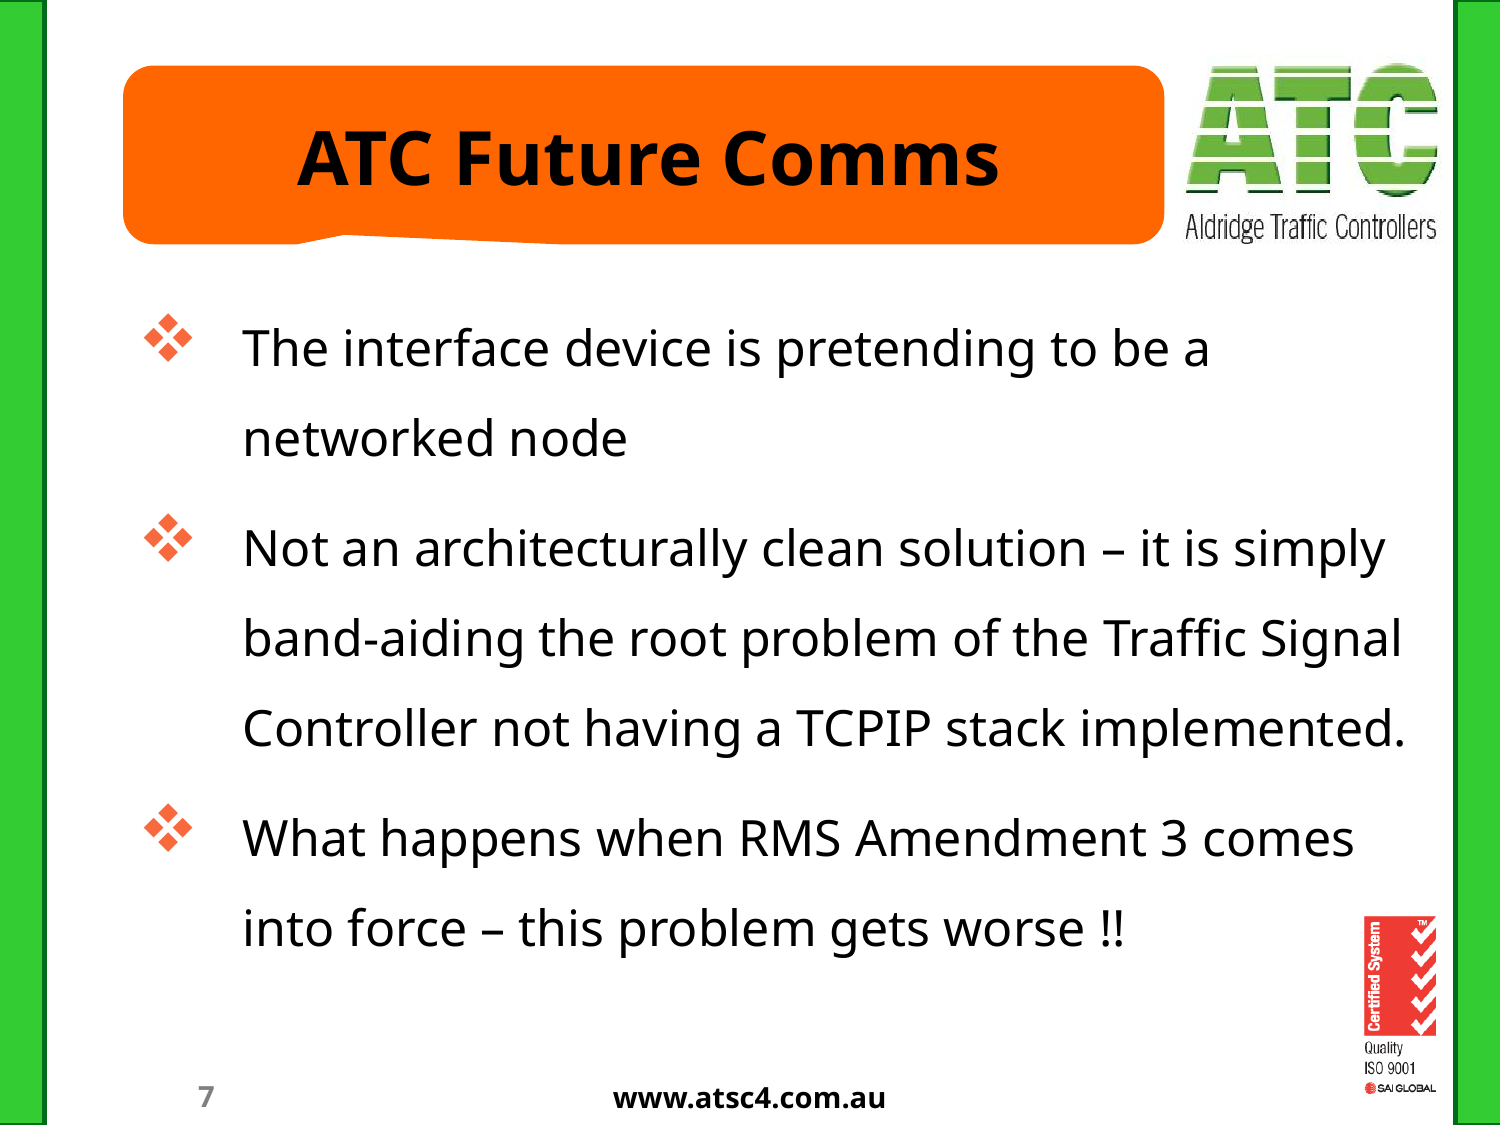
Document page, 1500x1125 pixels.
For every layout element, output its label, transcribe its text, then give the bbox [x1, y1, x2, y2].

list The interface device is pretending to be a networked node Not an architecturally clean solution – it is simply band-aiding the root problem of the Traffic Signal Controller not having a TCPIP stack implemented. What happens when RMS Amendment 3 comes into force – this problem gets worse !! [123, 278, 1436, 1048]
picture [1364, 1048, 1436, 1094]
picture [1175, 54, 1447, 252]
title ATC Future Comms [159, 77, 1141, 232]
slide_number 7 [182, 1070, 349, 1107]
footer www.atsc4.com.au [389, 1048, 1111, 1125]
